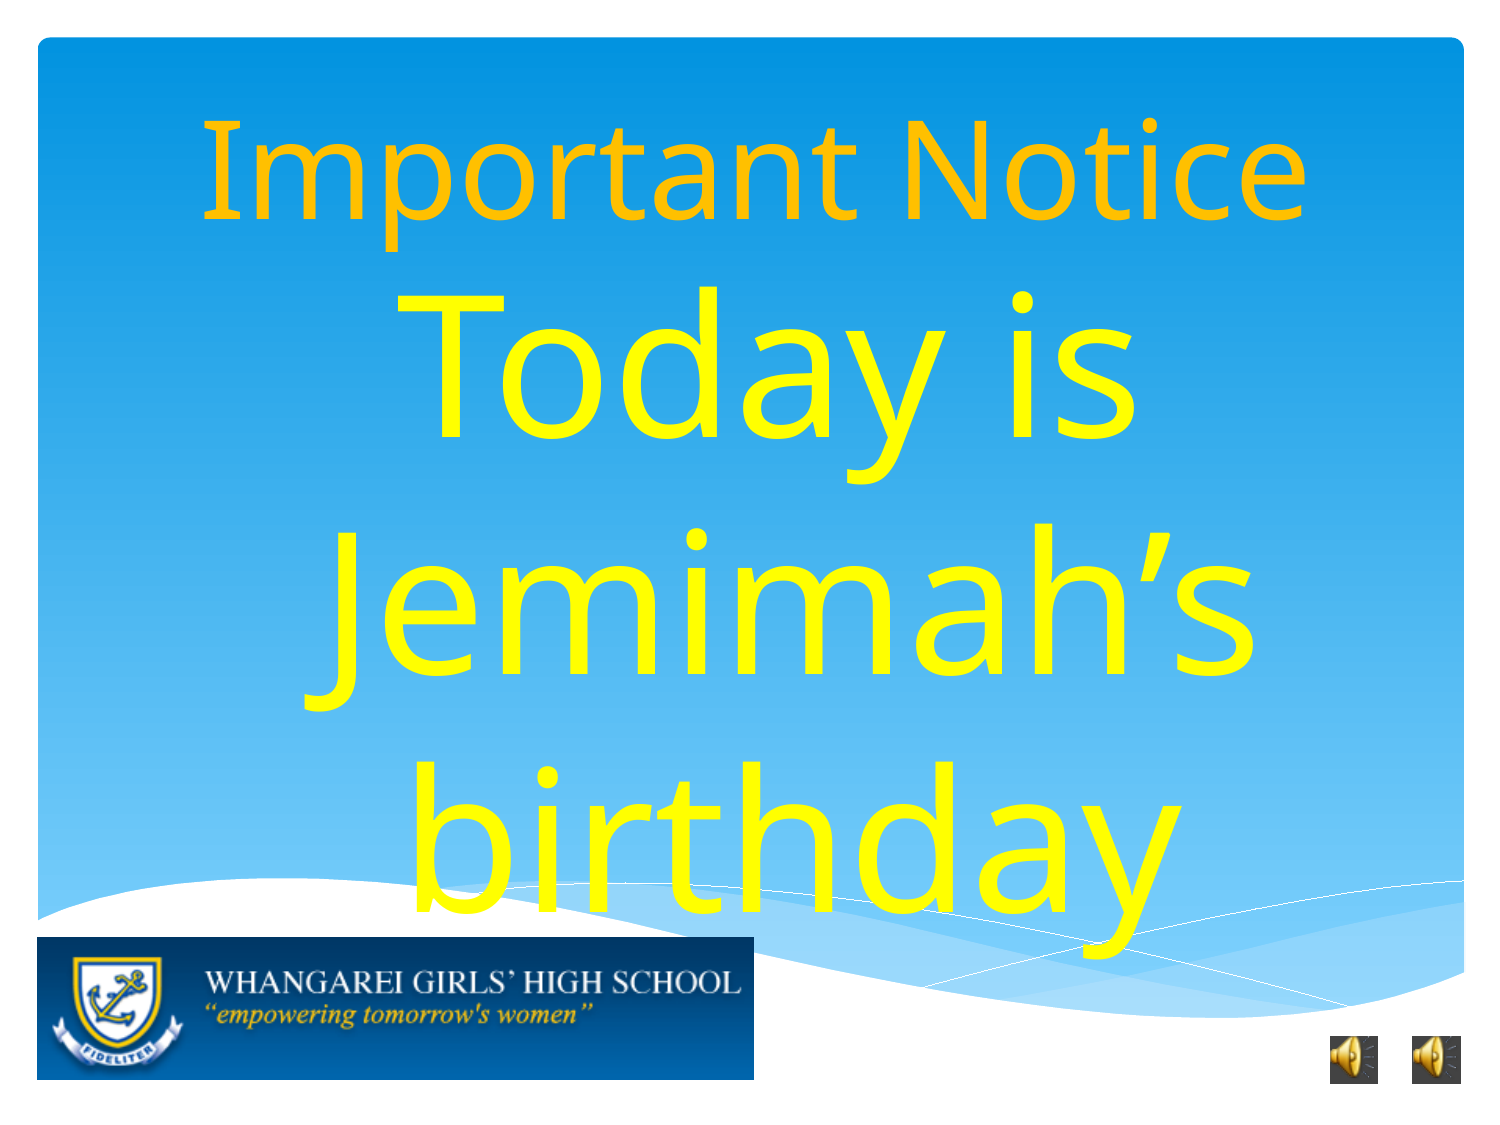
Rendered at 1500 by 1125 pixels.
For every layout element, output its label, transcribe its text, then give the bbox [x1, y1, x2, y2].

picture [1411, 1034, 1462, 1086]
text_box Important Notice [149, 37, 1362, 255]
picture [37, 937, 754, 1080]
picture [1328, 1034, 1380, 1086]
text_box Today is Jemimah’s birthday [149, 231, 1391, 963]
